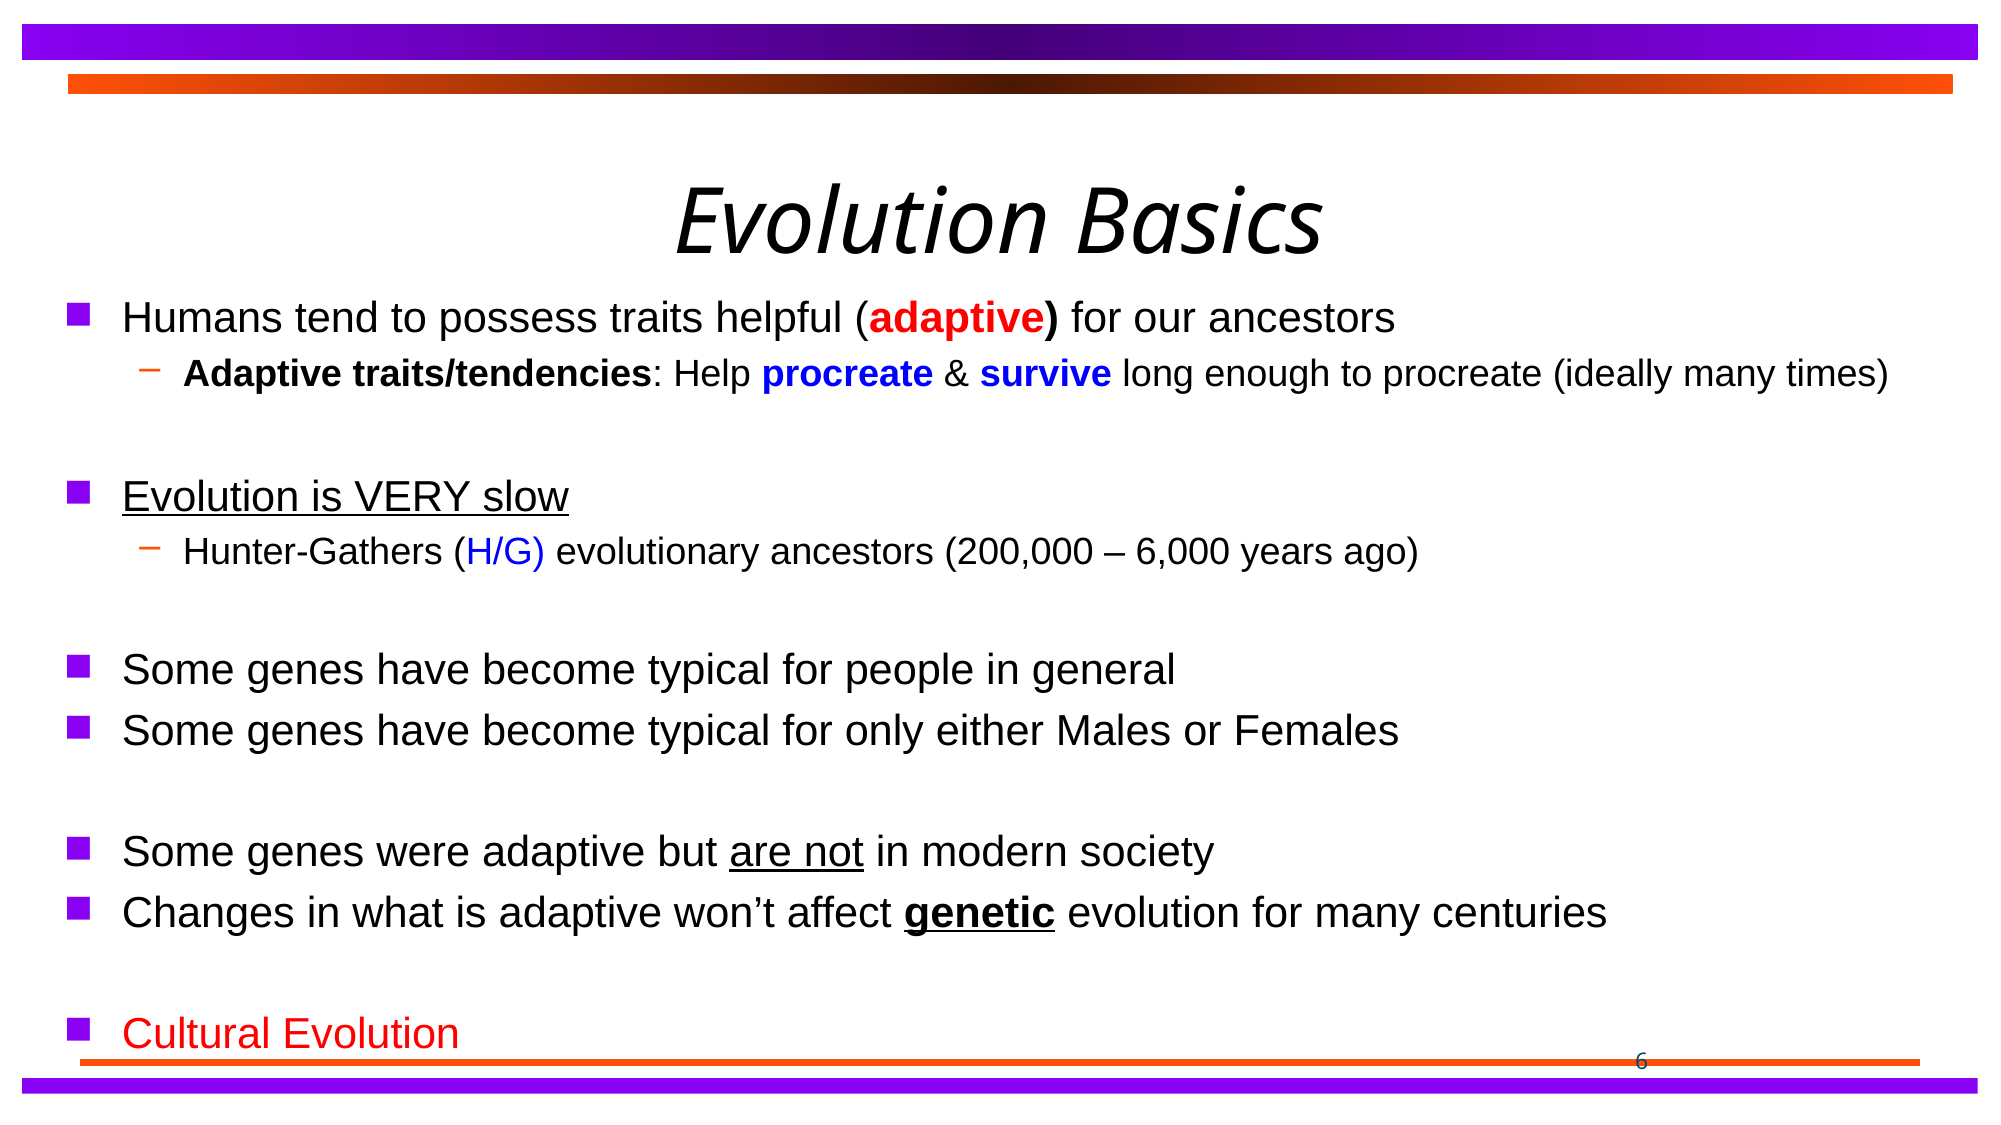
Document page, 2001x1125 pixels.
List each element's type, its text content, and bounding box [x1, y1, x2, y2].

title Evolution Basics [150, 121, 1850, 313]
slide_number 6 [1433, 1024, 1851, 1101]
list Humans tend to possess traits helpful (adaptive) for our ancestors Adaptive traits/tendencies: Help procreate & survive long enough to procreate (ideally many times) Evolution is VERY slow Hunter-Gathers (H/G) evolutionary ancestors (200,000 – 6,000 years ago) Some genes have become typical for people in general Some genes have become typical for only either Males or Females Some genes were adaptive but are not in modern society Changes in what is adaptive won’t affect genetic evolution for many centuries Cultural Evolution [54, 281, 1923, 1088]
